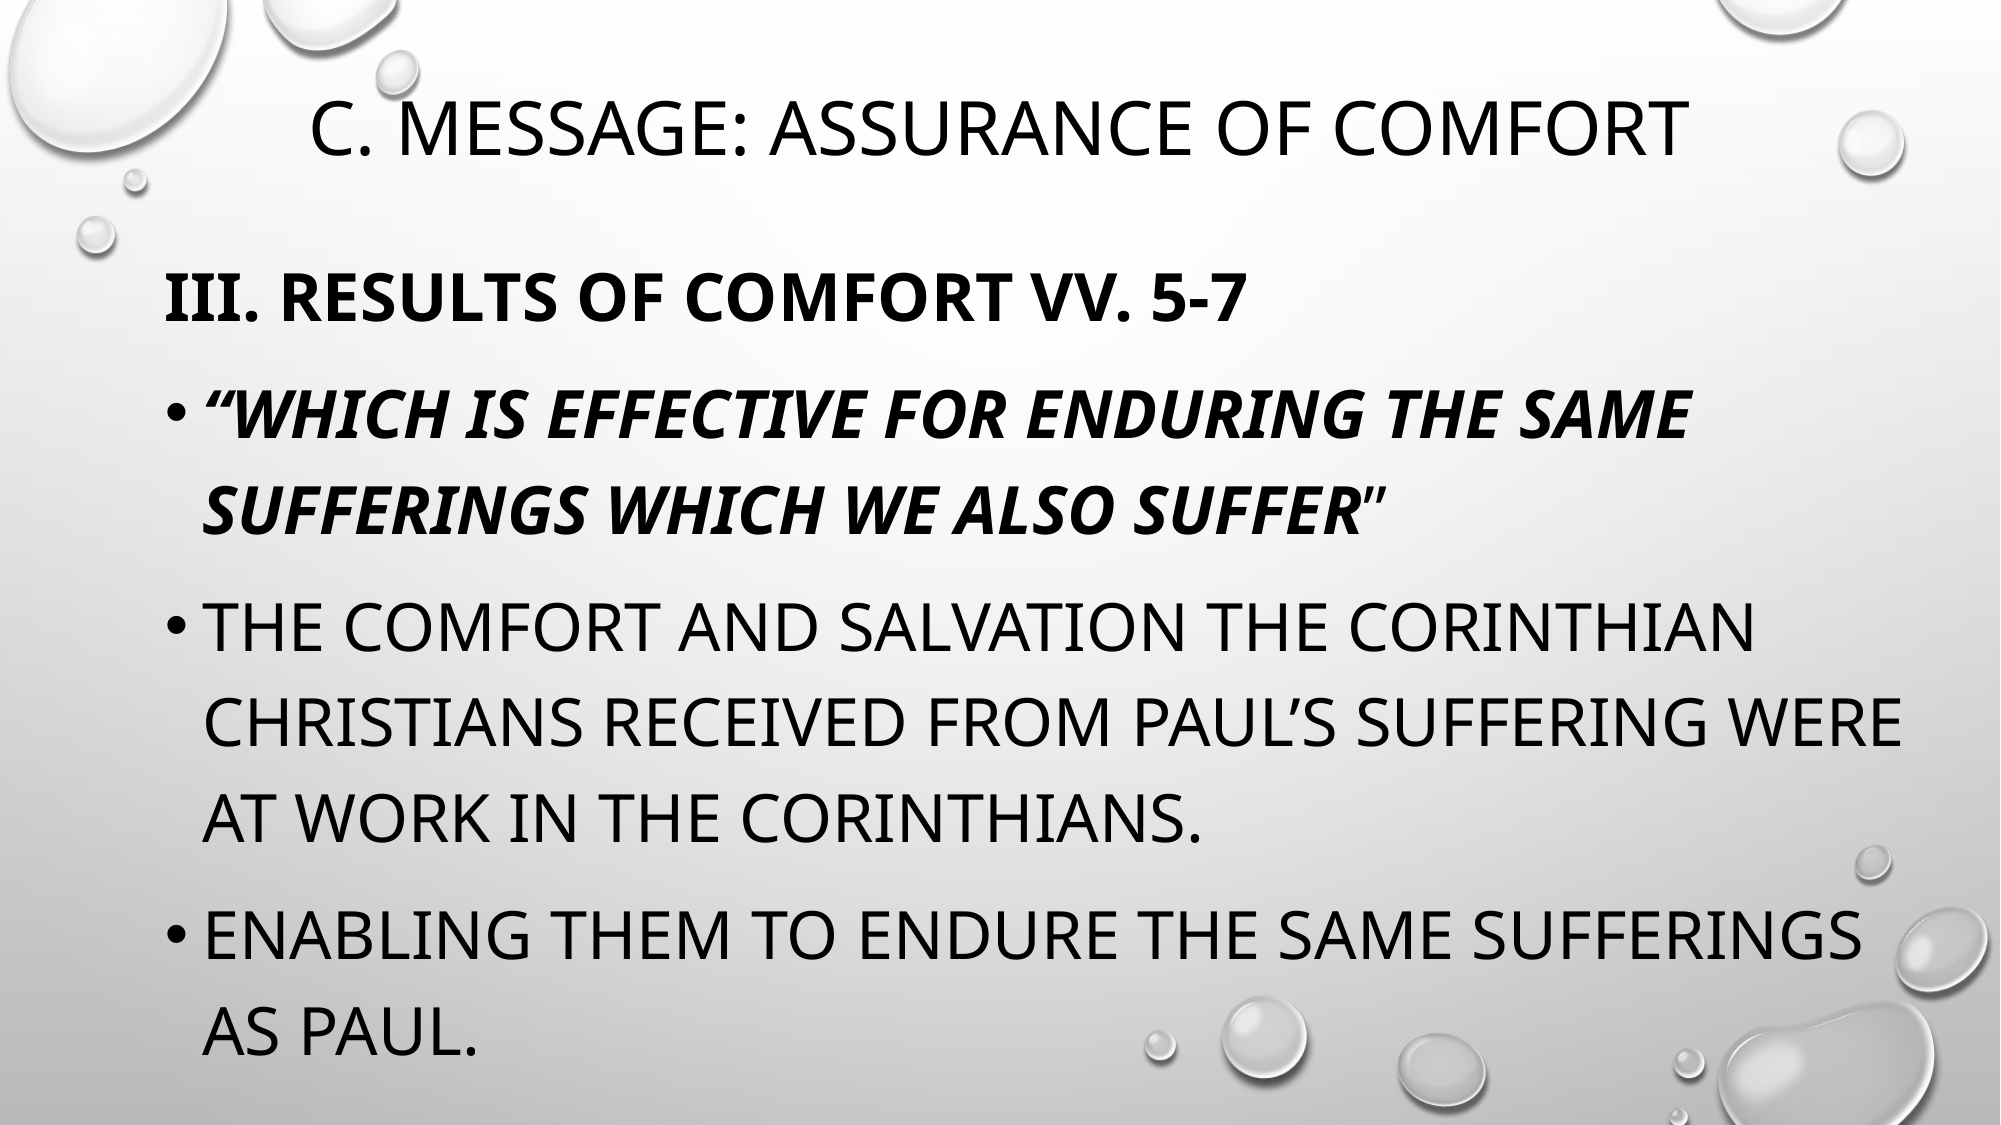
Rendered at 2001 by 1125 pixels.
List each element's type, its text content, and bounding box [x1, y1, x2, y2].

list III. results of comfort vv. 5-7 “Which is effective for enduring the same sufferings which we also suffer” The comfort and salvation the Corinthian Christians received from Paul’s suffering were at work in the Corinthians. Enabling them to endure the same sufferings as paul. [149, 231, 1962, 794]
title c. message: assurance of comfort [149, 0, 1850, 231]
picture [0, 0, 2000, 1125]
